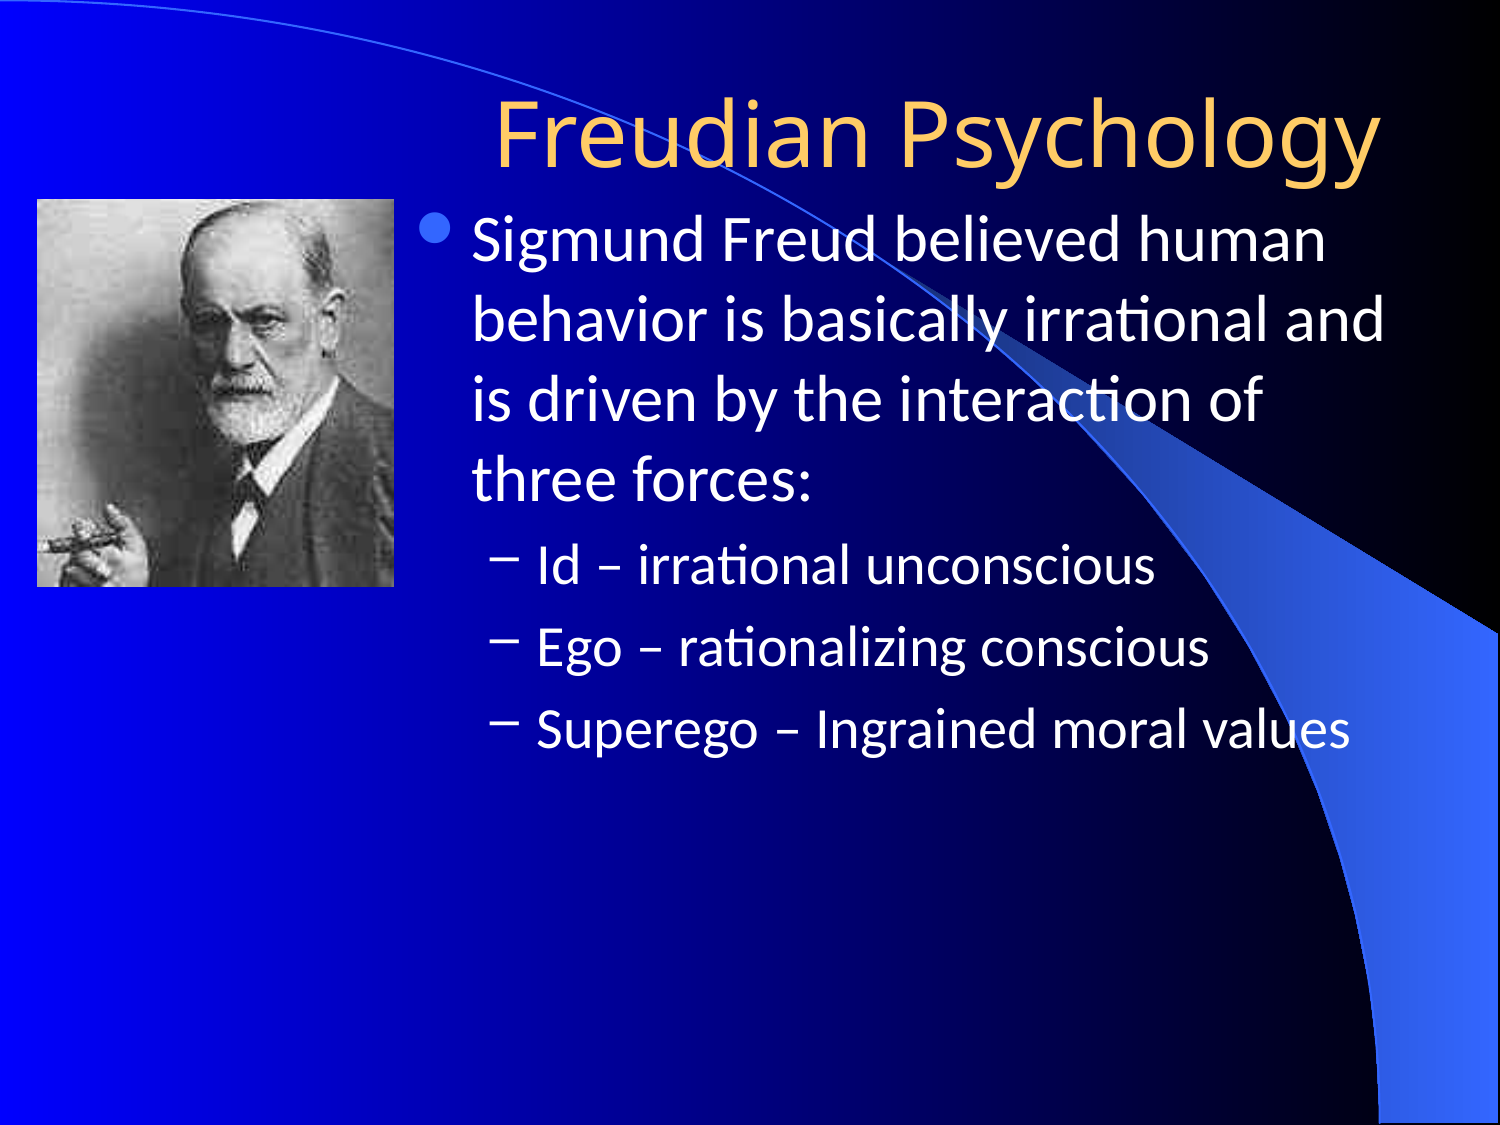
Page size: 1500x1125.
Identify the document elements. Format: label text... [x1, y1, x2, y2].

list Sigmund Freud believed human behavior is basically irrational and is driven by the interaction of three forces: Id – irrational unconscious Ego – rationalizing conscious Superego – Ingrained moral values [399, 187, 1413, 863]
title Freudian Psychology [299, 37, 1500, 226]
picture [37, 199, 394, 587]
